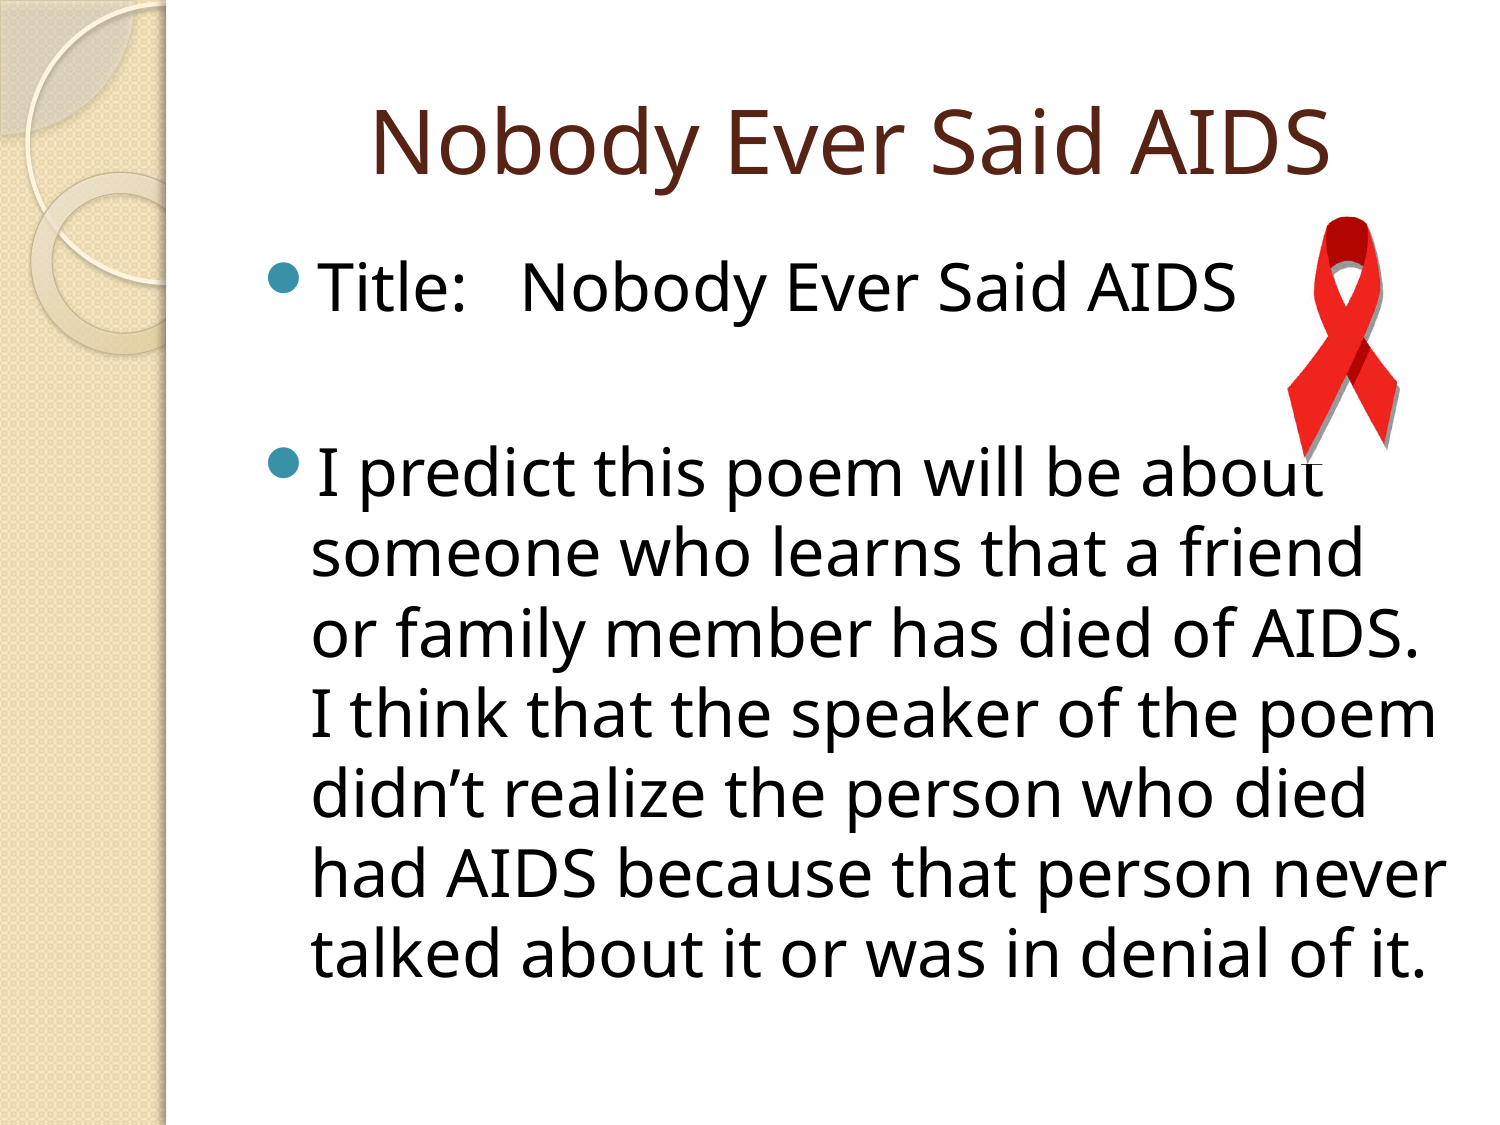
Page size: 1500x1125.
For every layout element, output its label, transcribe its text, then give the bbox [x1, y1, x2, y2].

picture [1287, 212, 1401, 464]
title Nobody Ever Said AIDS [235, 45, 1466, 233]
list Title: Nobody Ever Said AIDS I predict this poem will be about someone who learns that a friend or family member has died of AIDS. I think that the speaker of the poem didn’t realize the person who died had AIDS because that person never talked about it or was in denial of it. [235, 237, 1466, 1025]
